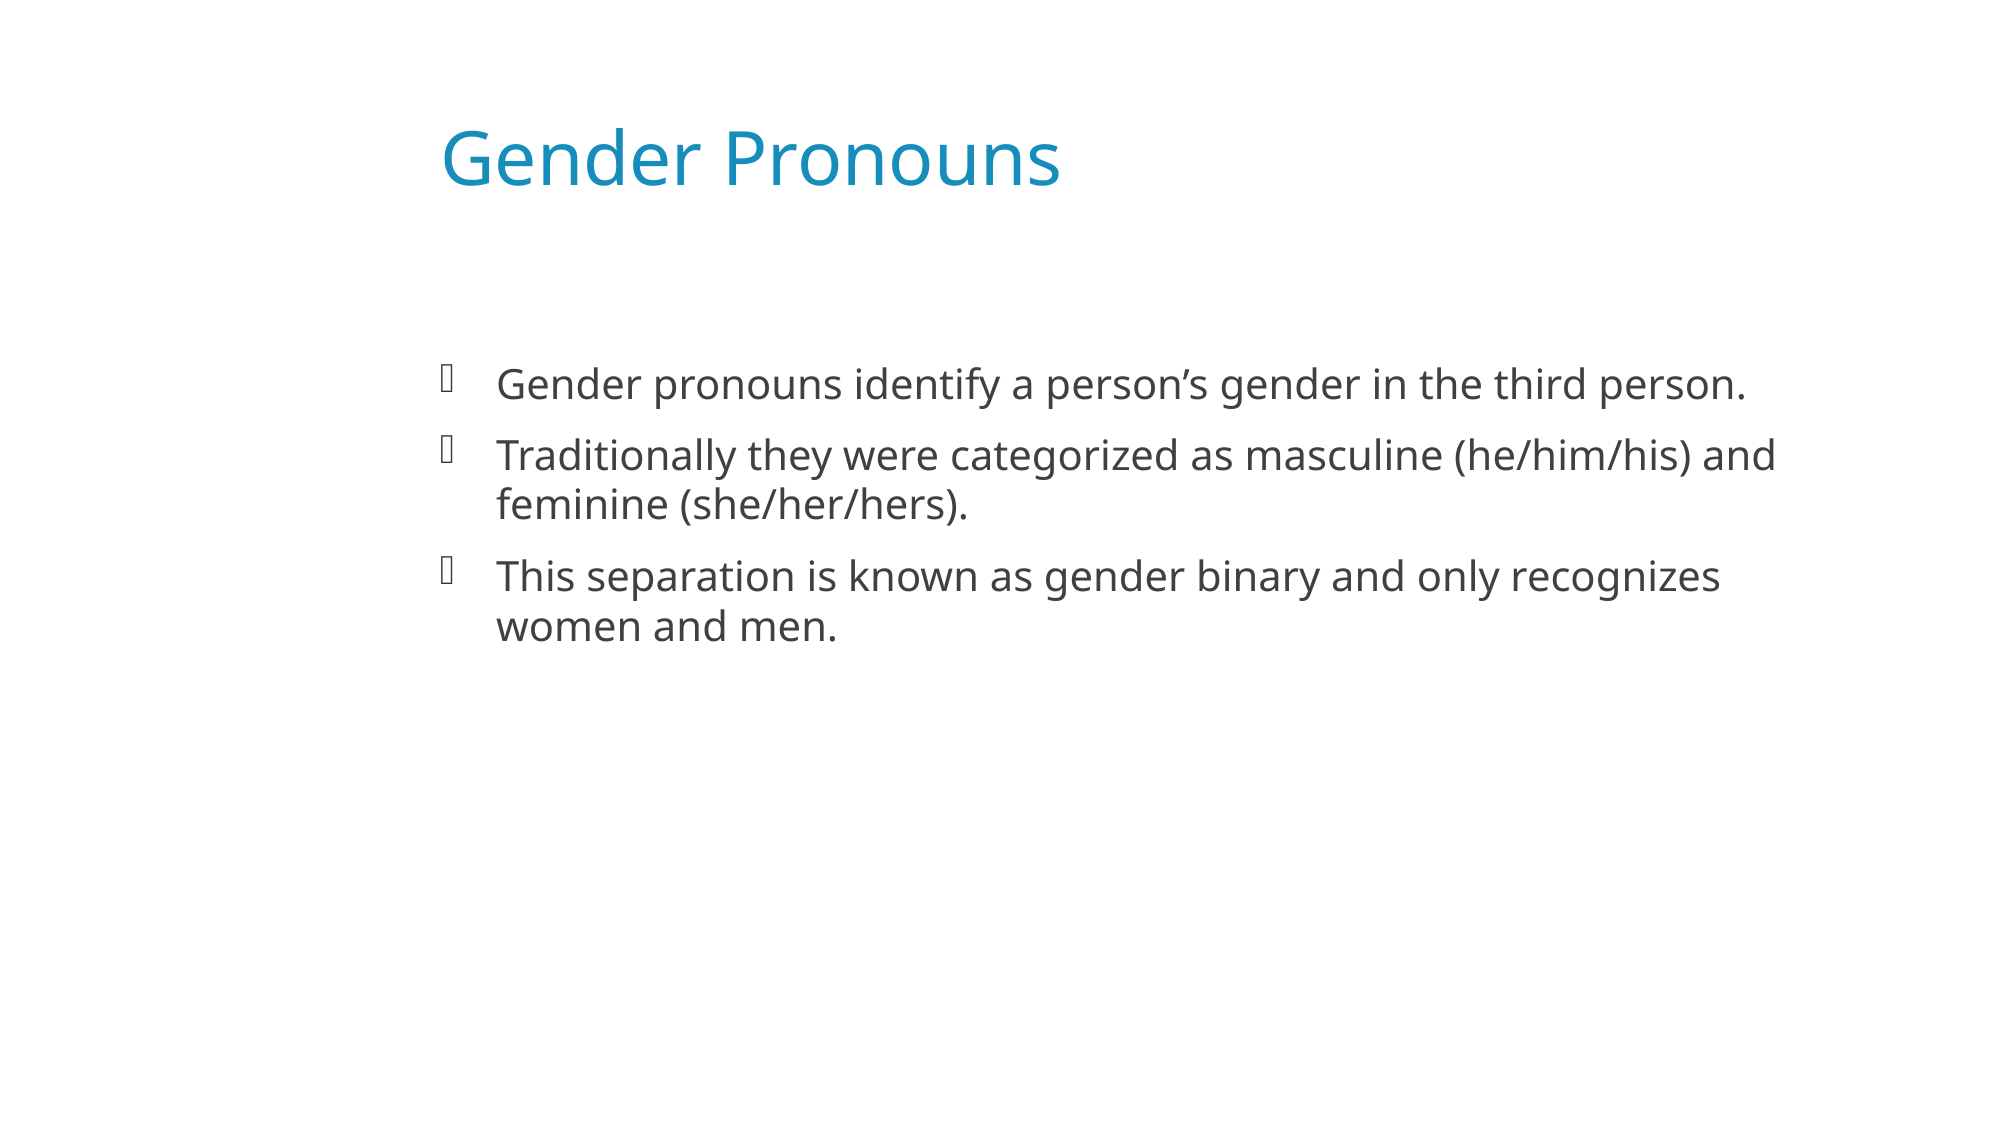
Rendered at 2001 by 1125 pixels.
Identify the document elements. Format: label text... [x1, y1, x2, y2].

title Gender Pronouns [425, 102, 1888, 313]
list Gender pronouns identify a person’s gender in the third person. Traditionally they were categorized as masculine (he/him/his) and feminine (she/her/hers). This separation is known as gender binary and only recognizes women and men. [424, 350, 1888, 1074]
